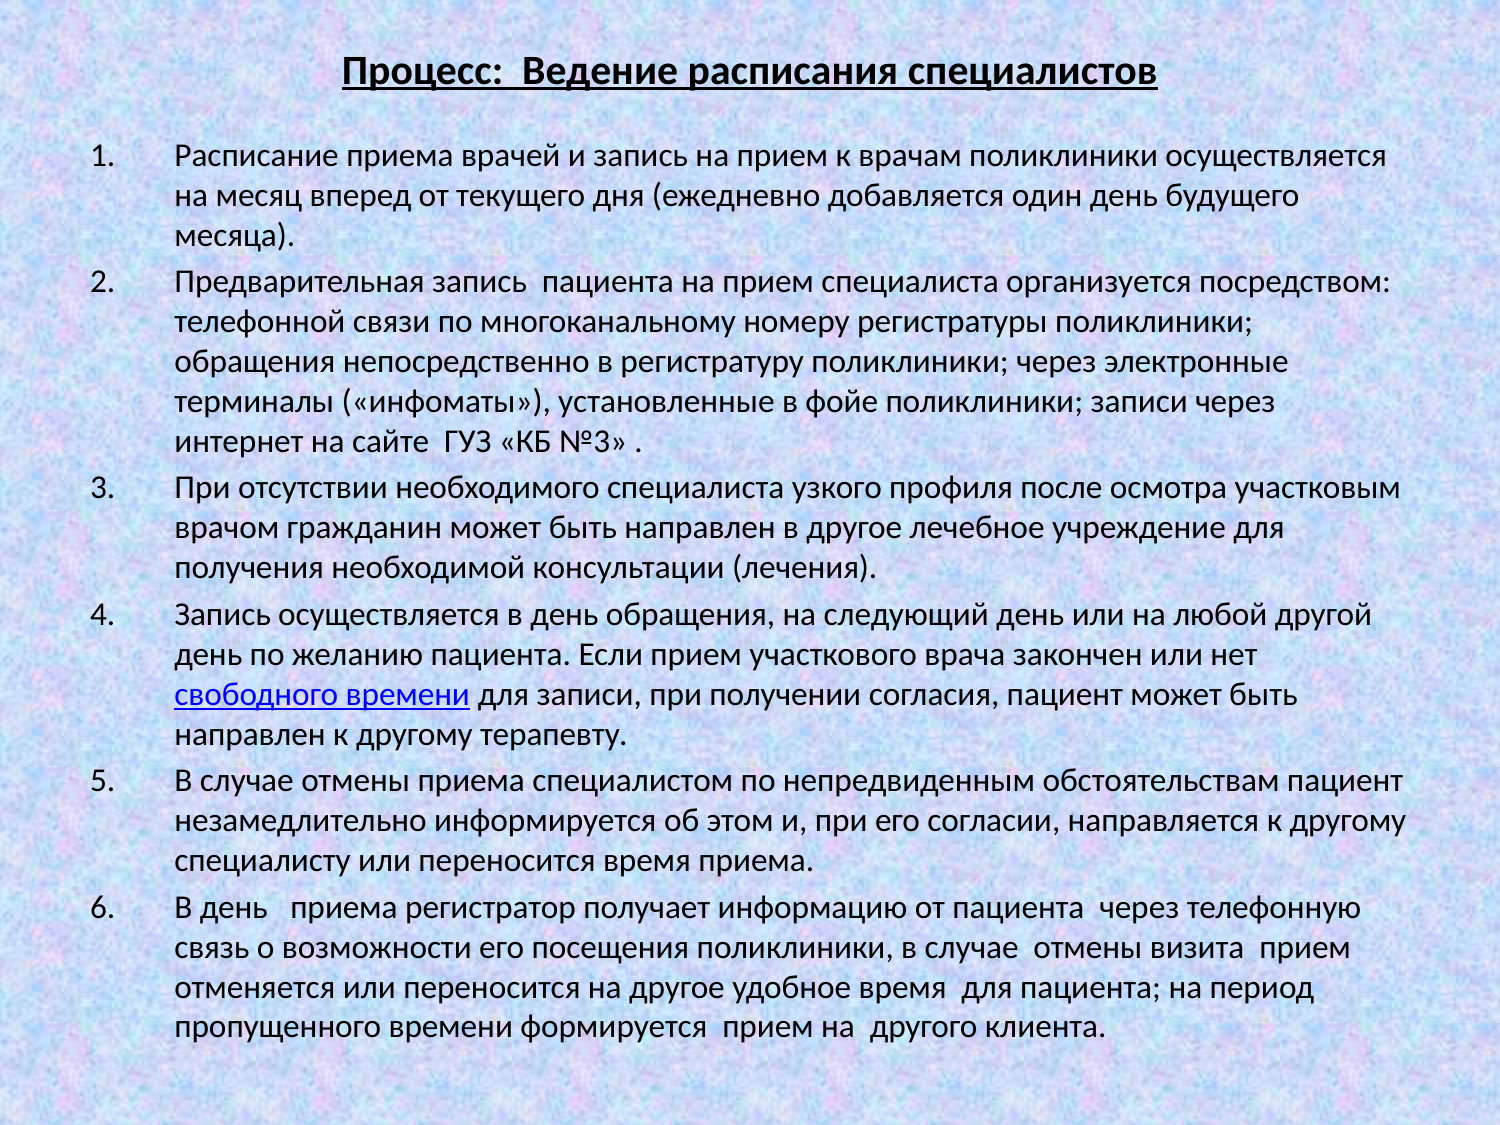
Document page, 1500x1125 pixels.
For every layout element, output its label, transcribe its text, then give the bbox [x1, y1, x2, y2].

picture [0, 0, 1500, 1125]
title Процесс: Ведение расписания специалистов [75, 45, 1425, 90]
list Расписание приема врачей и запись на прием к врачам поликлиники осуществляется на месяц вперед от текущего дня (ежедневно добавляется один день будущего месяца). Предварительная запись пациента на прием специалиста организуется посредством: телефонной связи по многоканальному номеру регистратуры поликлиники; обращения непосредственно в регистратуру поликлиники; через электронные терминалы («инфоматы»), установленные в фойе поликлиники; записи через интернет на сайте ГУЗ «КБ №3» . При отсутствии необходимого специалиста узкого профиля после осмотра участковым врачом гражданин может быть направлен в другое лечебное учреждение для получения необходимой консультации (лечения). Запись осуществляется в день обращения, на следующий день или на любой другой день по желанию пациента. Если прием участкового врача закончен или нет свободного времени для записи, при получении согласия, пациент может быть направлен к другому терапевту. В случае отмены приема специалистом по непредвиденным обстоятельствам пациент незамедлительно информируется об этом и, при его согласии, направляется к другому специалисту или переносится время приема. В день приема регистратор получает информацию от пациента через телефонную связь о возможности его посещения поликлиники, в случае отмены визита прием отменяется или переносится на другое удобное время для пациента; на период пропущенного времени формируется прием на другого клиента. [75, 125, 1425, 1005]
